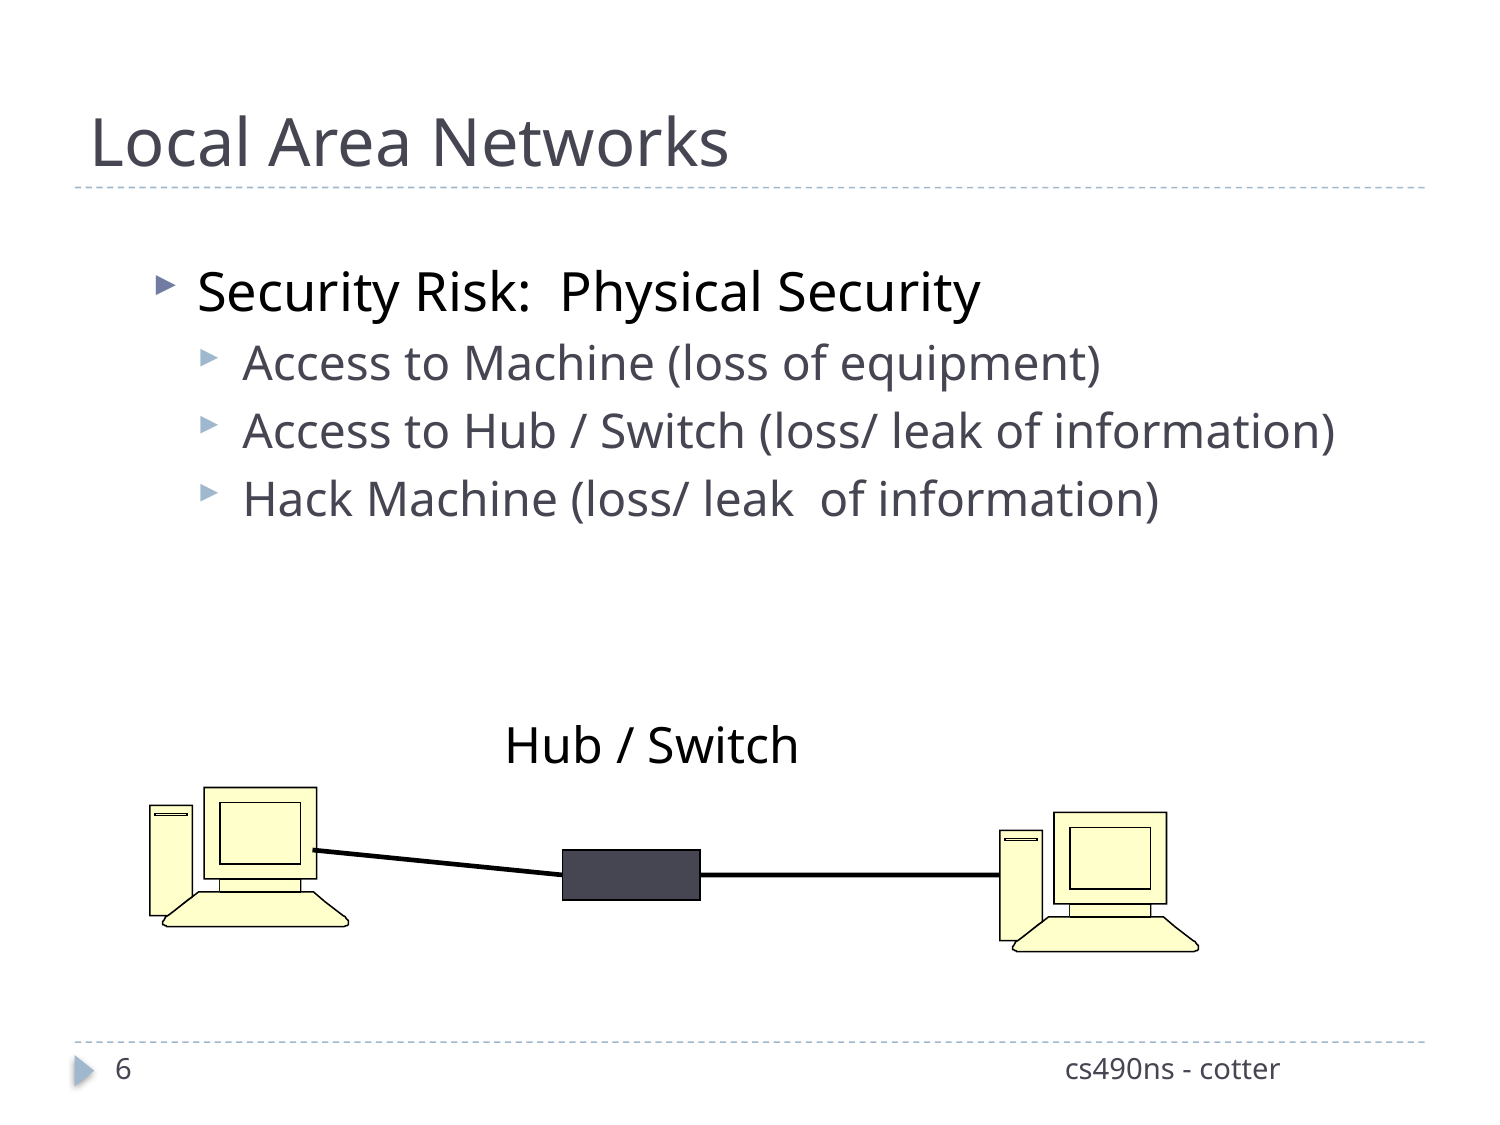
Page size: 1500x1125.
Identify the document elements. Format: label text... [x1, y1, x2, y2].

title Local Area Networks [75, 24, 1425, 188]
text_box [562, 849, 700, 900]
text_box Hub / Switch [490, 706, 816, 782]
slide_number cs490ns - cotter [1050, 1042, 1426, 1103]
text_box [999, 812, 1199, 952]
text_box [149, 787, 349, 927]
slide_number 6 [100, 1042, 426, 1103]
list Security Risk: Physical Security Access to Machine (loss of equipment) Access to Hub / Switch (loss/ leak of information) Hack Machine (loss/ leak of information) [137, 249, 1451, 663]
